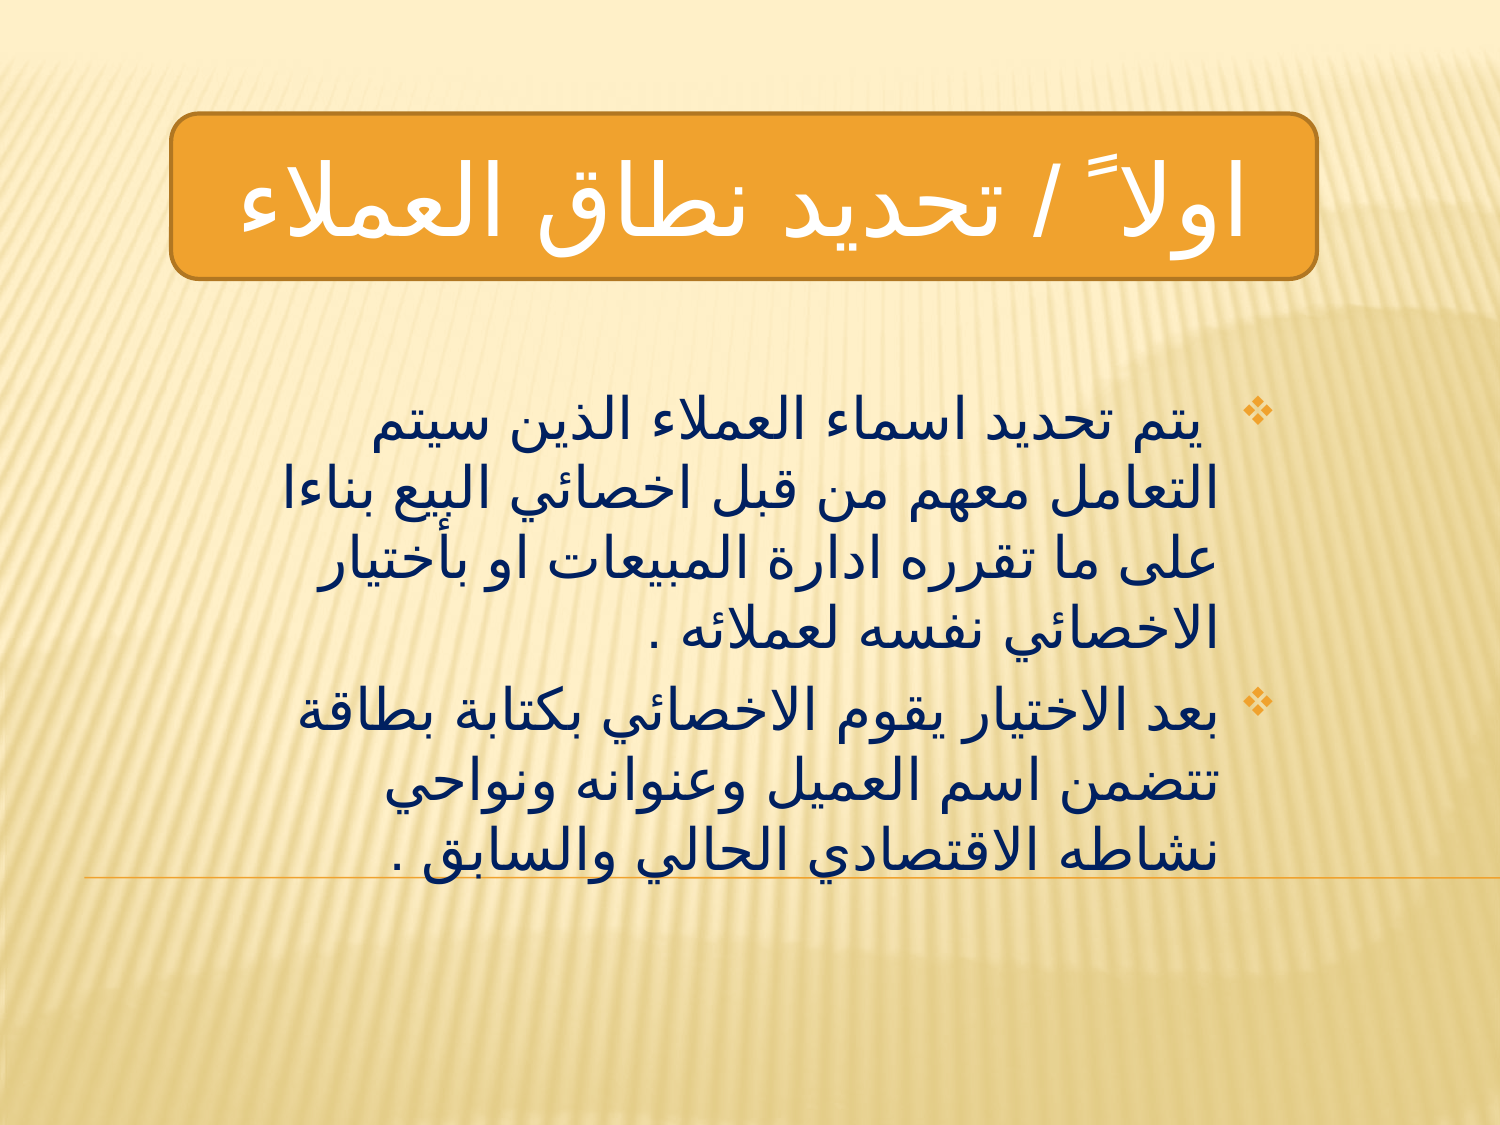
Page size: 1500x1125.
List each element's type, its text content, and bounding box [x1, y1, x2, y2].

text_box اولا ً / تحديد نطاق العملاء [168, 111, 1320, 282]
subtitle يتم تحديد اسماء العملاء الذين سيتم التعامل معهم من قبل اخصائي البيع بناءا على ما تقرره ادارة المبيعات او بأختيار الاخصائي نفسه لعملائه . بعد الاختيار يقوم الاخصائي بكتابة بطاقة تتضمن اسم العميل وعنوانه ونواحي نشاطه الاقتصادي الحالي والسابق . [242, 373, 1293, 1012]
